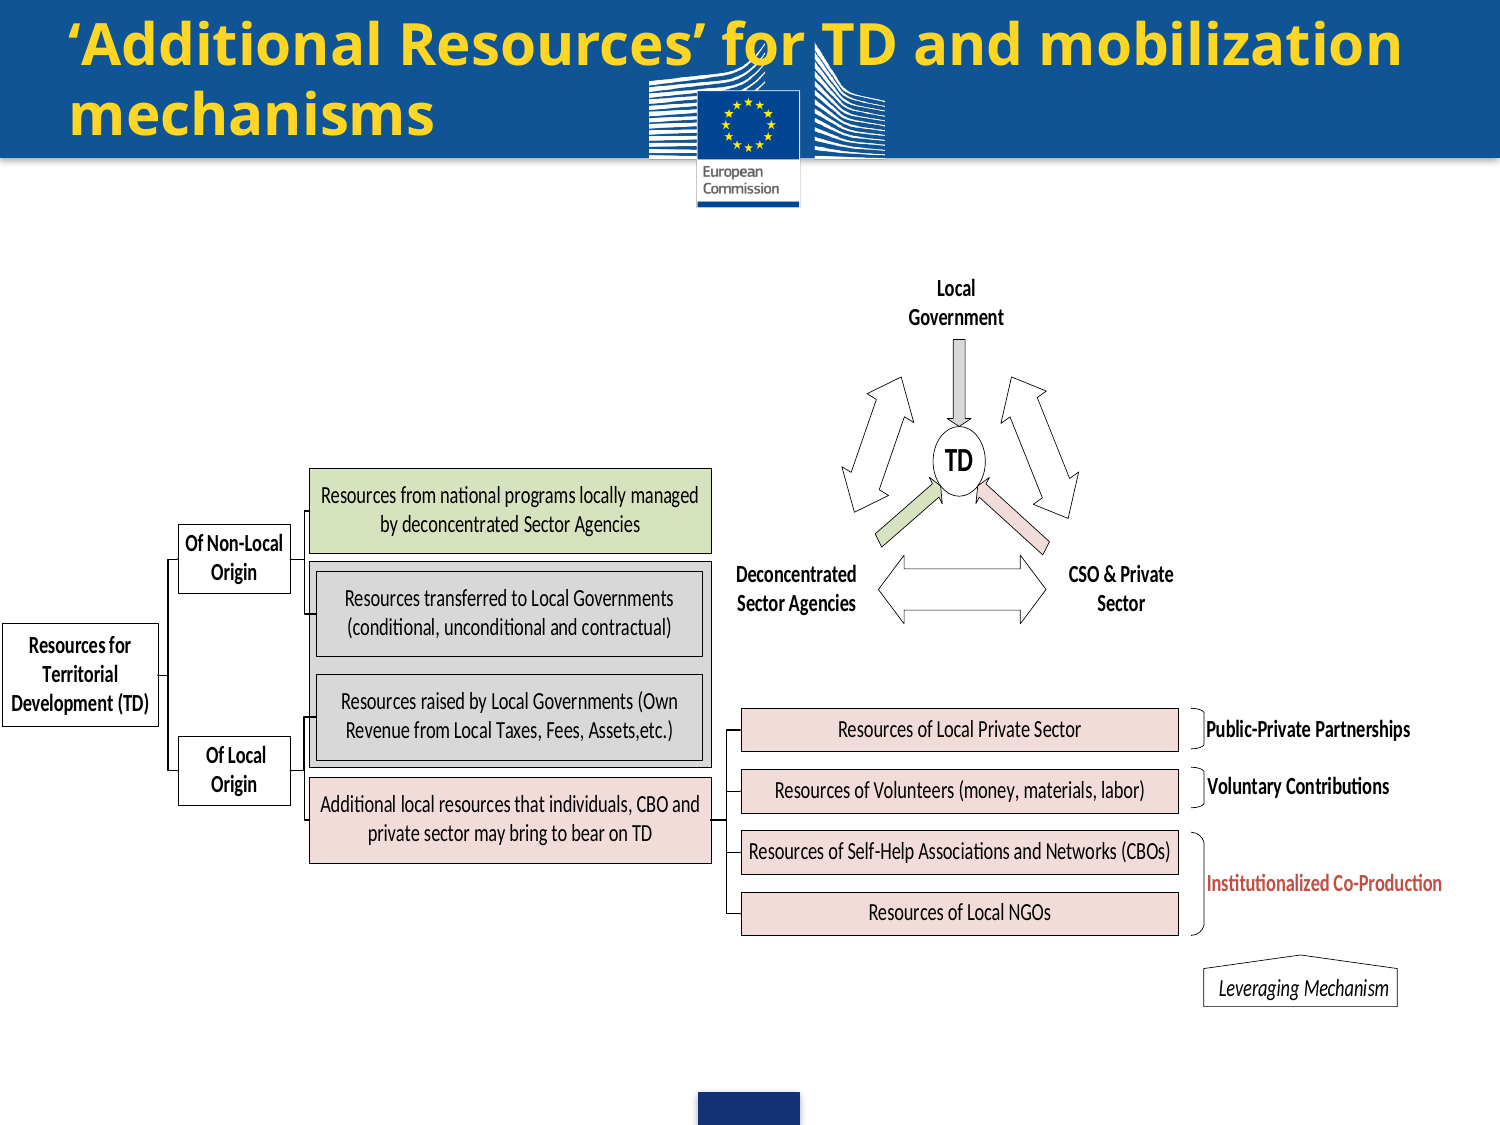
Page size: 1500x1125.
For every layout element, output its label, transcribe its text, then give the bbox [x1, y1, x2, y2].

picture [0, 153, 1452, 1023]
title ‘Additional Resources’ for TD and mobilization mechanisms [0, 2, 1445, 153]
